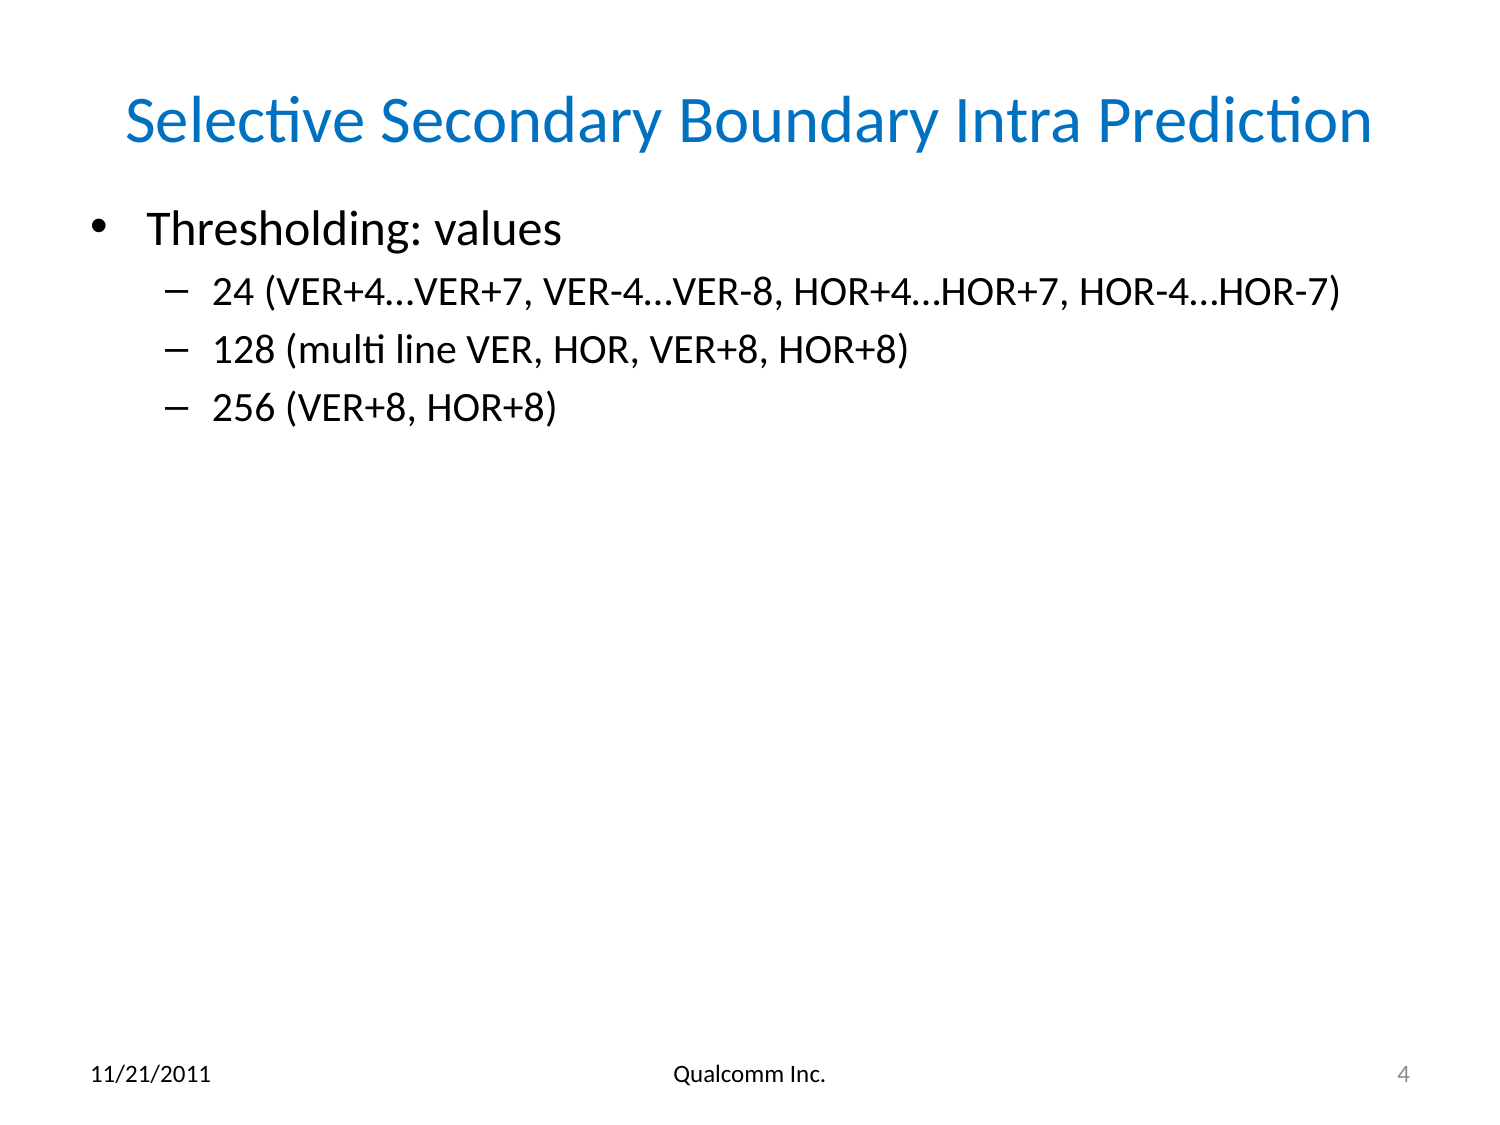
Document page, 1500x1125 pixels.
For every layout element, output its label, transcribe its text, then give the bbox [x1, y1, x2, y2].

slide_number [75, 1042, 425, 1103]
slide_number 4 [1074, 1042, 1425, 1103]
footer Qualcomm Inc. [512, 1042, 988, 1103]
title Selective Secondary Boundary Intra Prediction [75, 45, 1425, 187]
list Thresholding: values 24 (VER+4…VER+7, VER-4…VER-8, HOR+4…HOR+7, HOR-4…HOR-7) 128 (multi line VER, HOR, VER+8, HOR+8) 256 (VER+8, HOR+8) [75, 187, 1425, 1005]
